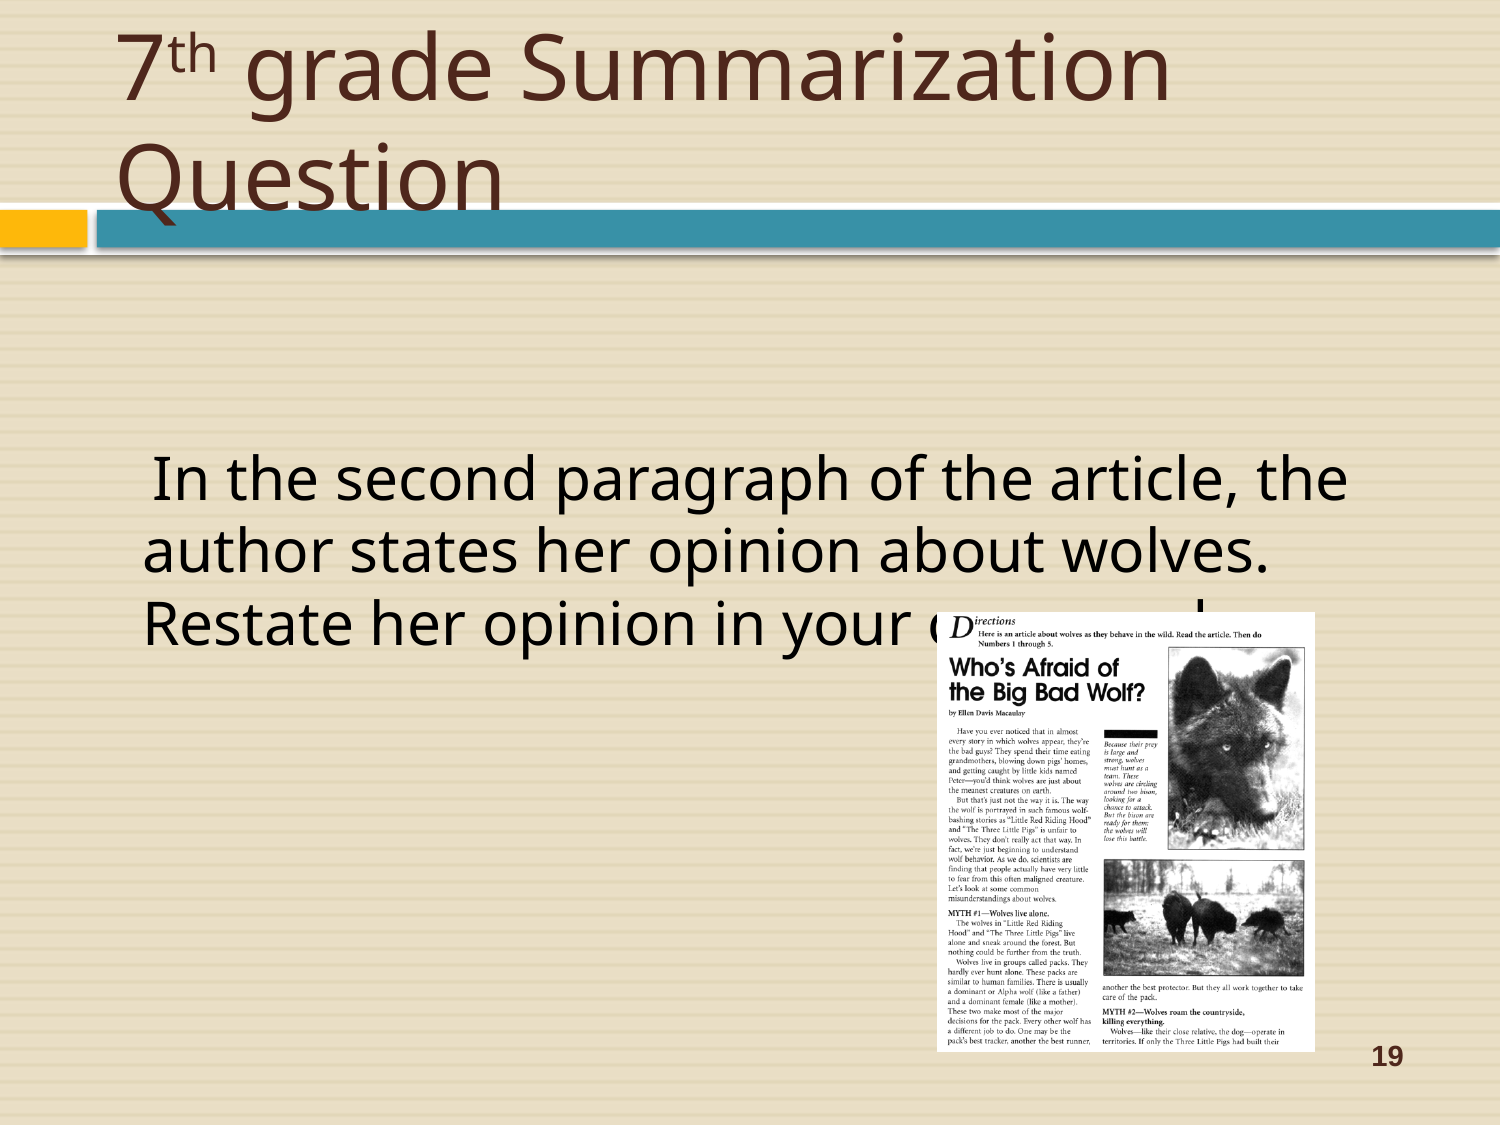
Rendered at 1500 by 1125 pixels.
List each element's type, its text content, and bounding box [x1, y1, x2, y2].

title 7th grade Summarization Question [99, 37, 1438, 201]
slide_number 19 [1012, 1015, 1419, 1094]
picture [937, 612, 1316, 1052]
list In the second paragraph of the article, the author states her opinion about wolves. Restate her opinion in your own words. [74, 432, 1426, 788]
